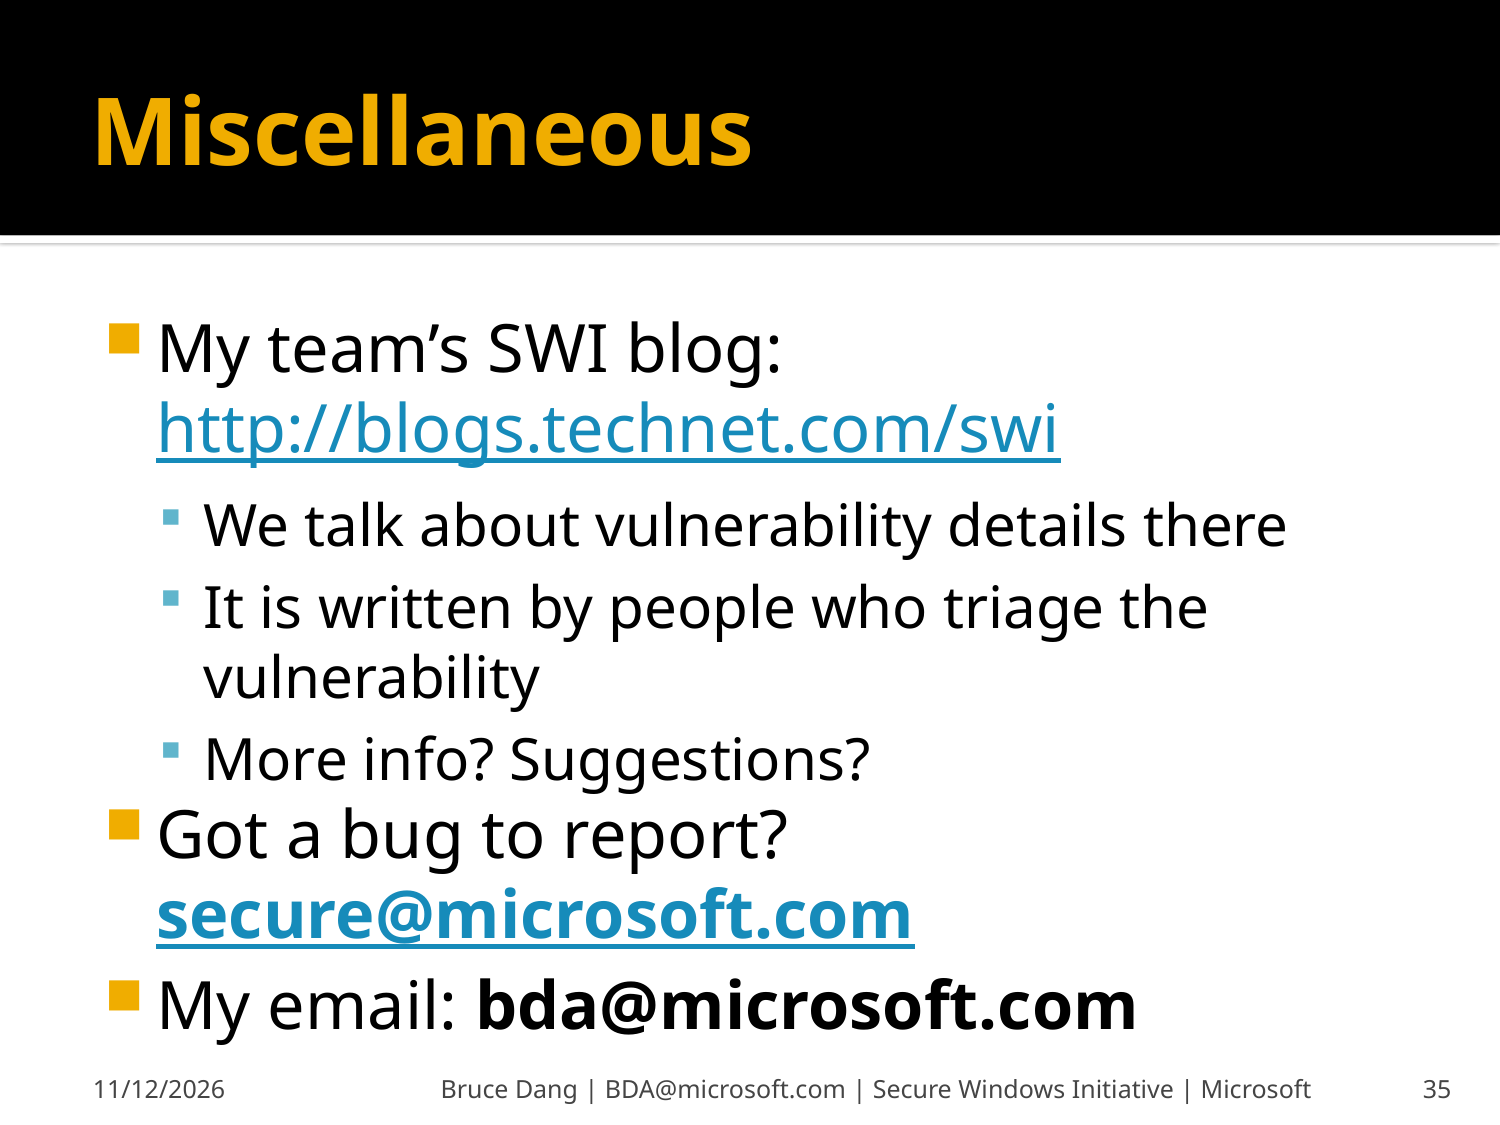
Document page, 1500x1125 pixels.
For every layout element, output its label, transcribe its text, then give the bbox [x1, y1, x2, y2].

title Miscellaneous [75, 25, 1425, 231]
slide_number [75, 1062, 425, 1108]
slide_number 35 [1345, 1062, 1467, 1108]
list My team’s SWI blog: http://blogs.technet.com/swi We talk about vulnerability details there It is written by people who triage the vulnerability More info? Suggestions? Got a bug to report? secure@microsoft.com My email: bda@microsoft.com [75, 291, 1425, 1050]
footer Bruce Dang | BDA@microsoft.com | Secure Windows Initiative | Microsoft [433, 1062, 1337, 1108]
